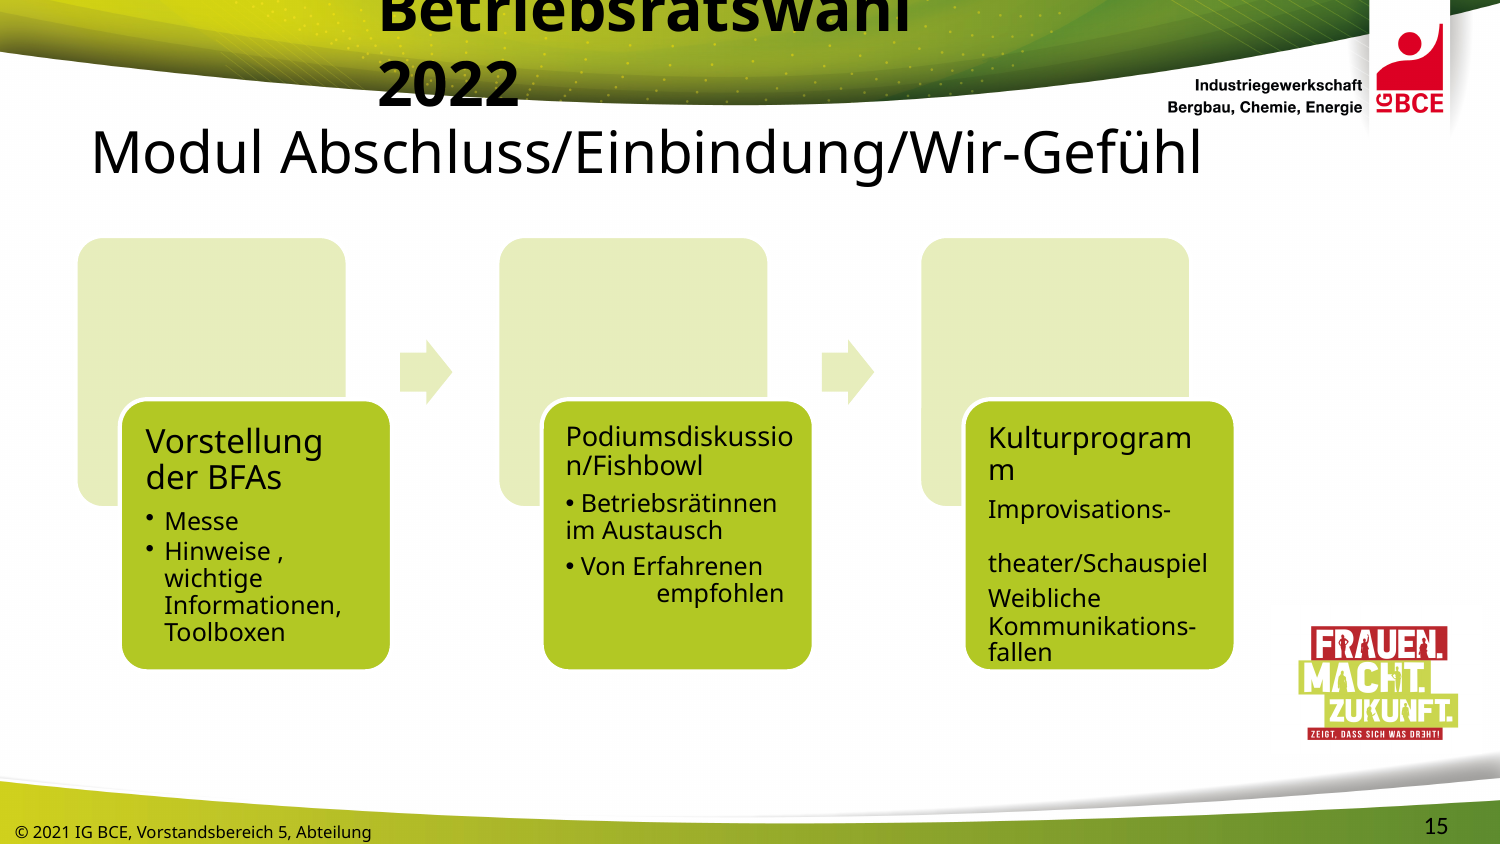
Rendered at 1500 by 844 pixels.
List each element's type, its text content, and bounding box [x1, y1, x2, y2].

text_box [74, 85, 1237, 822]
picture [0, 0, 1500, 844]
slide_number 15 [1114, 801, 1465, 844]
title Betriebsratswahl 2022 [362, 1, 1033, 84]
list Modul Abschluss/Einbindung/Wir-Gefühl [1241, 108, 1425, 665]
